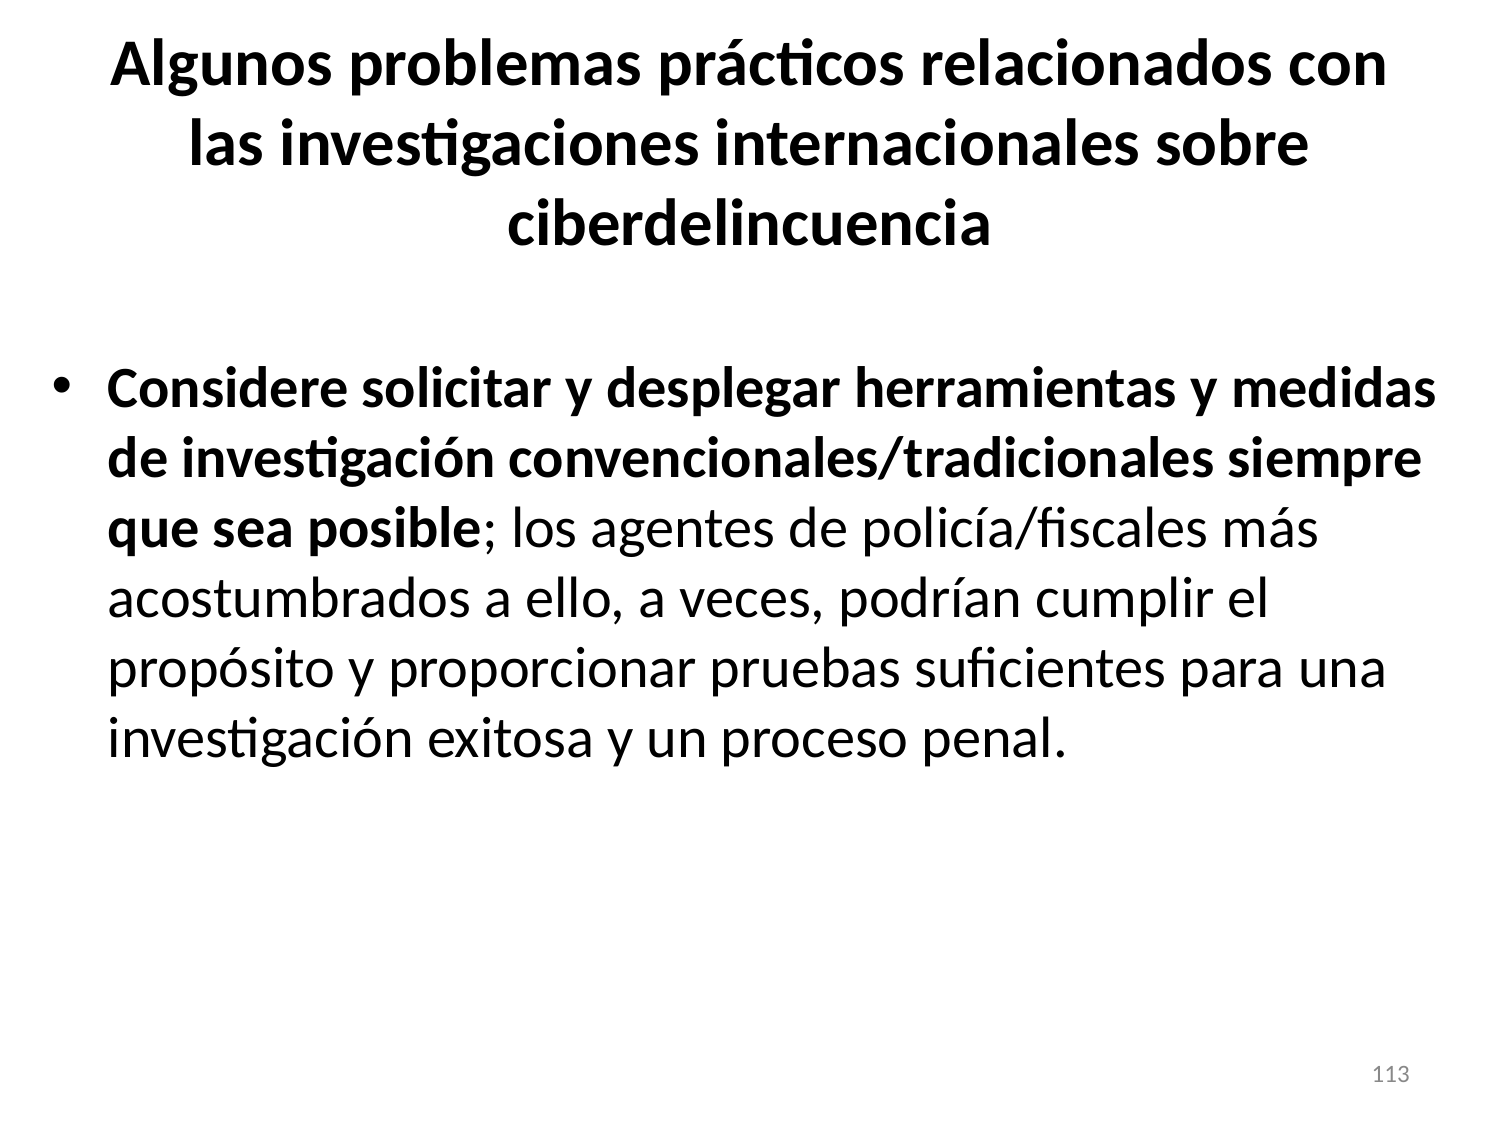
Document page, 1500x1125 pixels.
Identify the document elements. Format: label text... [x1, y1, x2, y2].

slide_number 113 [1074, 1042, 1425, 1103]
list Considere solicitar y desplegar herramientas y medidas de investigación convencionales/tradicionales siempre que sea posible; los agentes de policía/fiscales más acostumbrados a ello, a veces, podrían cumplir el propósito y proporcionar pruebas suficientes para una investigación exitosa y un proceso penal. [36, 341, 1476, 1005]
title Algunos problemas prácticos relacionados con las investigaciones internacionales sobre ciberdelincuencia [75, 45, 1425, 233]
